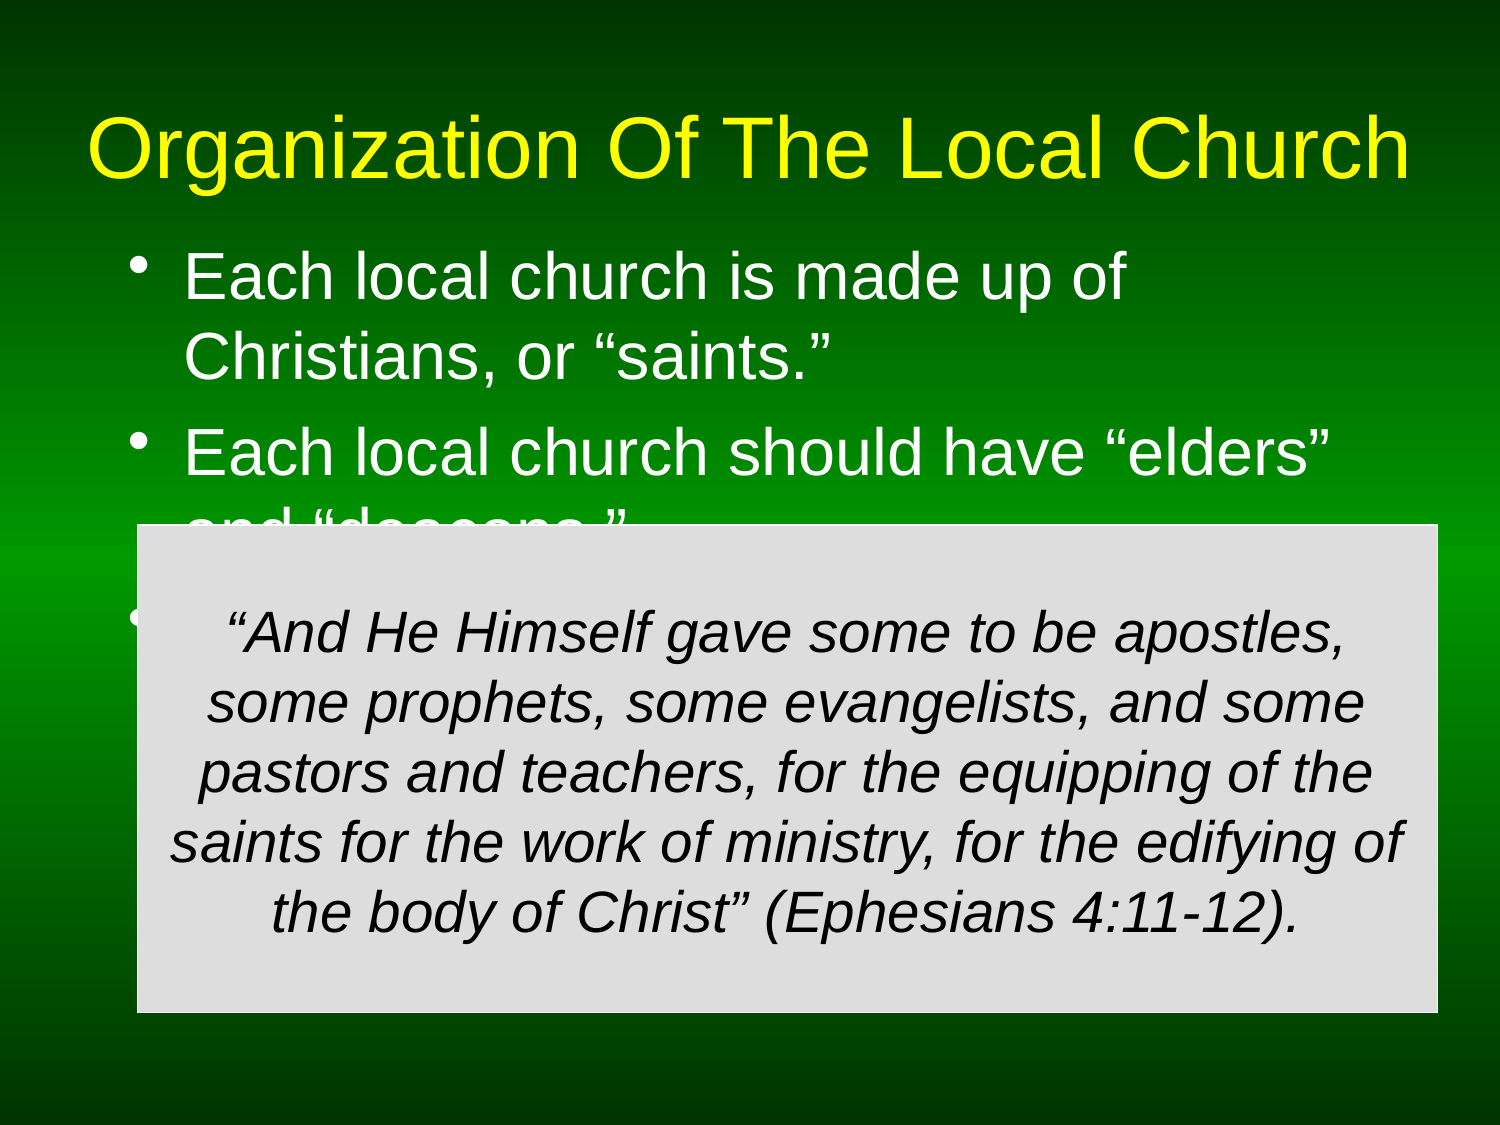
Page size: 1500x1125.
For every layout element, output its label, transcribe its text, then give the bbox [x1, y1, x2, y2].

text_box “And He Himself gave some to be apostles, some prophets, some evangelists, and some pastors and teachers, for the equipping of the saints for the work of ministry, for the edifying of the body of Christ” (Ephesians 4:11-12). [137, 525, 1438, 1013]
title Organization Of The Local Church [37, 50, 1463, 238]
list Each local church is made up of Christians, or “saints.” Each local church should have “elders” and “deacons.” Each local church should also have teachers/preachers. [112, 224, 1463, 1125]
